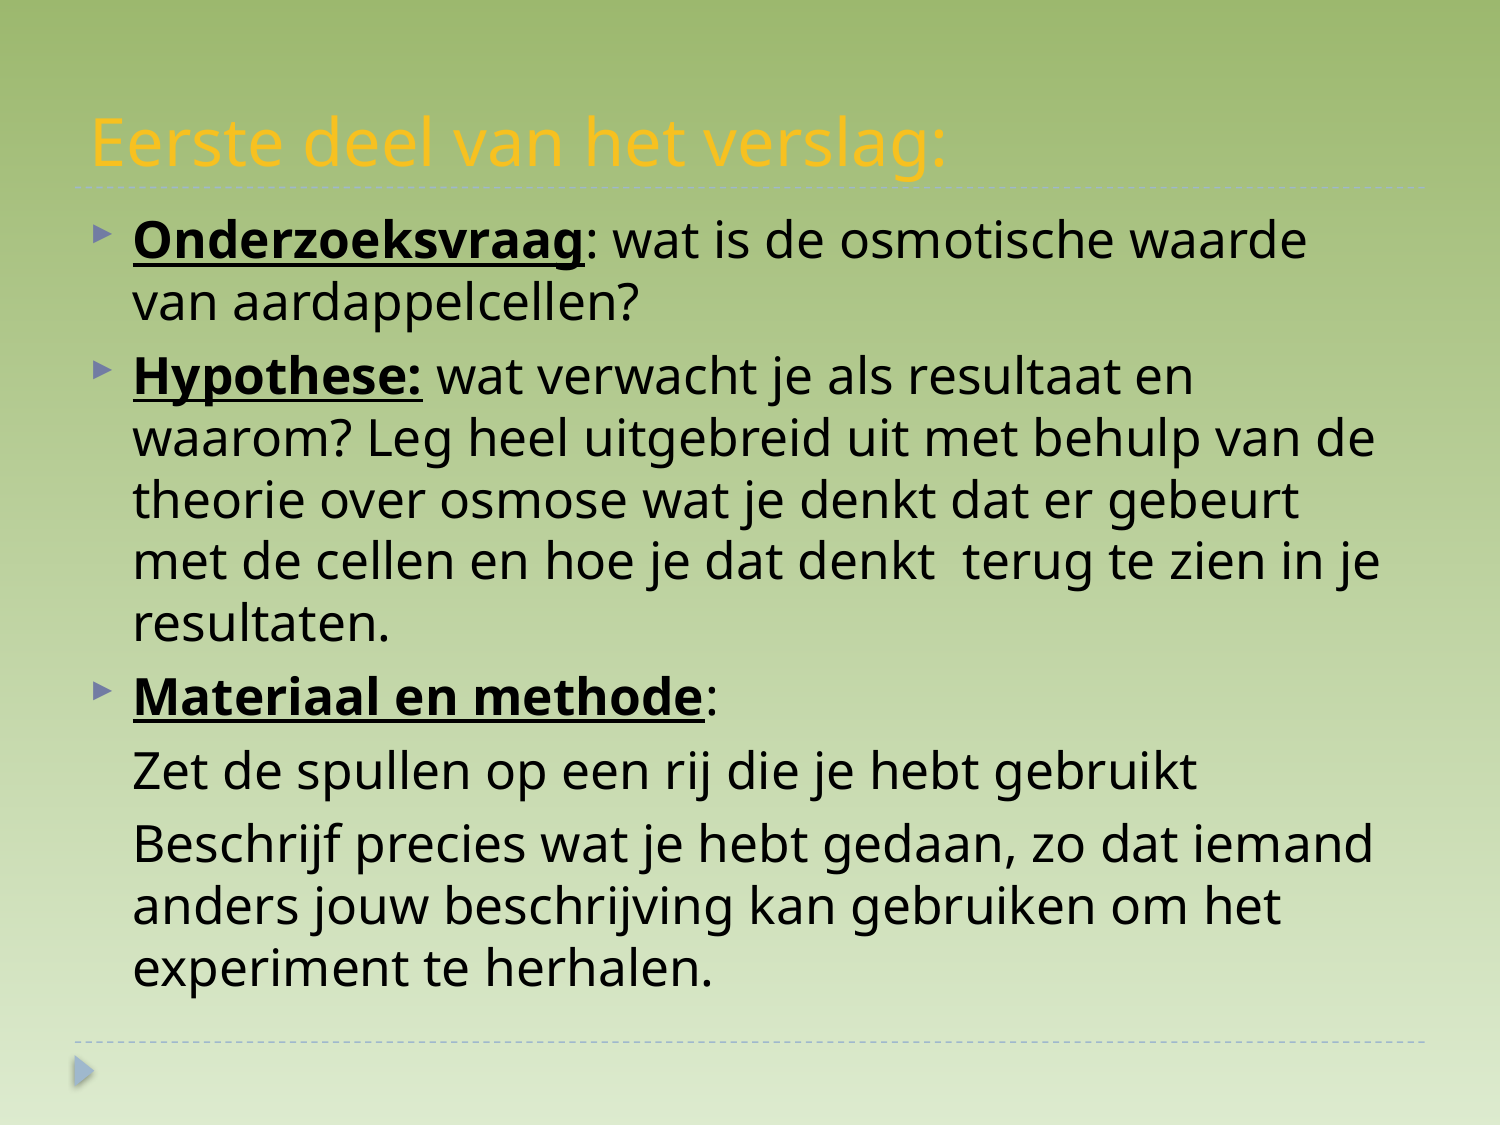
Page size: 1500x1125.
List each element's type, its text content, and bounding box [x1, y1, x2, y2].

title Eerste deel van het verslag: [75, 24, 1425, 188]
list Onderzoeksvraag: wat is de osmotische waarde van aardappelcellen? Hypothese: wat verwacht je als resultaat en waarom? Leg heel uitgebreid uit met behulp van de theorie over osmose wat je denkt dat er gebeurt met de cellen en hoe je dat denkt terug te zien in je resultaten. Materiaal en methode: Zet de spullen op een rij die je hebt gebruikt Beschrijf precies wat je hebt gedaan, zo dat iemand anders jouw beschrijving kan gebruiken om het experiment te herhalen. [75, 200, 1425, 1010]
